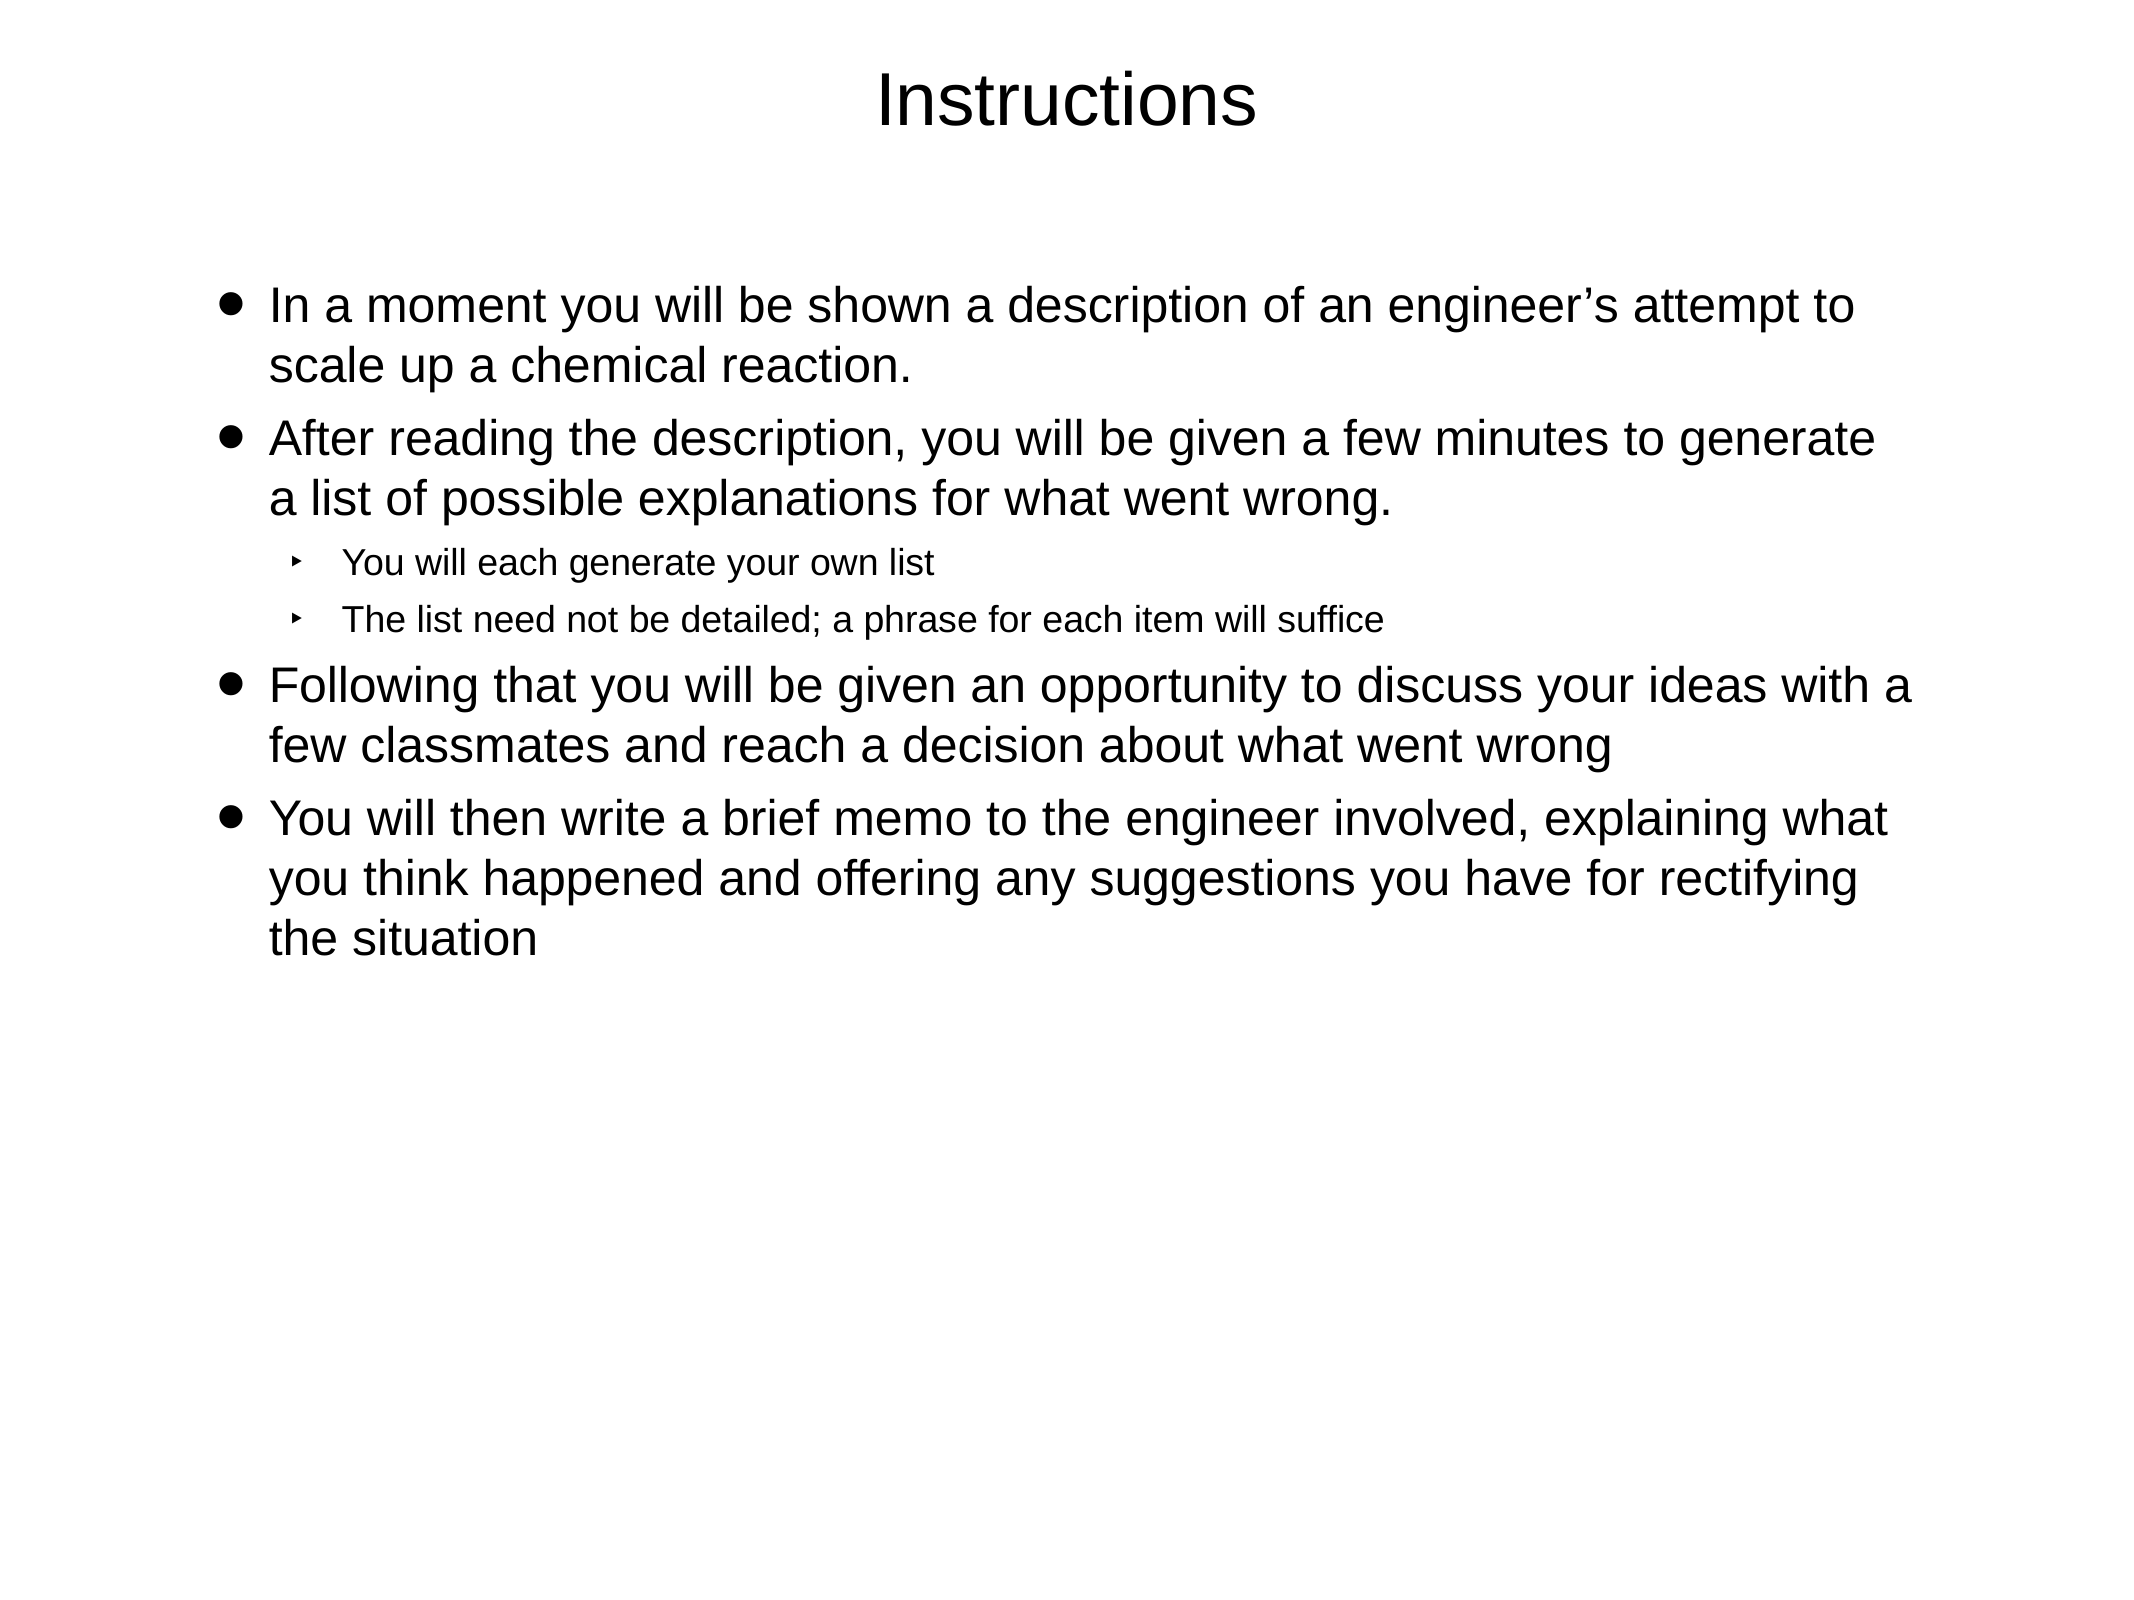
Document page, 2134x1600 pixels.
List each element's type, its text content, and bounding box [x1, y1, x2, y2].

title Instructions [208, 41, 1925, 250]
list In a moment you will be shown a description of an engineer’s attempt to scale up a chemical reaction. After reading the description, you will be given a few minutes to generate a list of possible explanations for what went wrong. You will each generate your own list The list need not be detailed; a phrase for each item will suffice Following that you will be given an opportunity to discuss your ideas with a few classmates and reach a decision about what went wrong You will then write a brief memo to the engineer involved, explaining what you think happened and offering any suggestions you have for rectifying the situation [208, 264, 1925, 1463]
